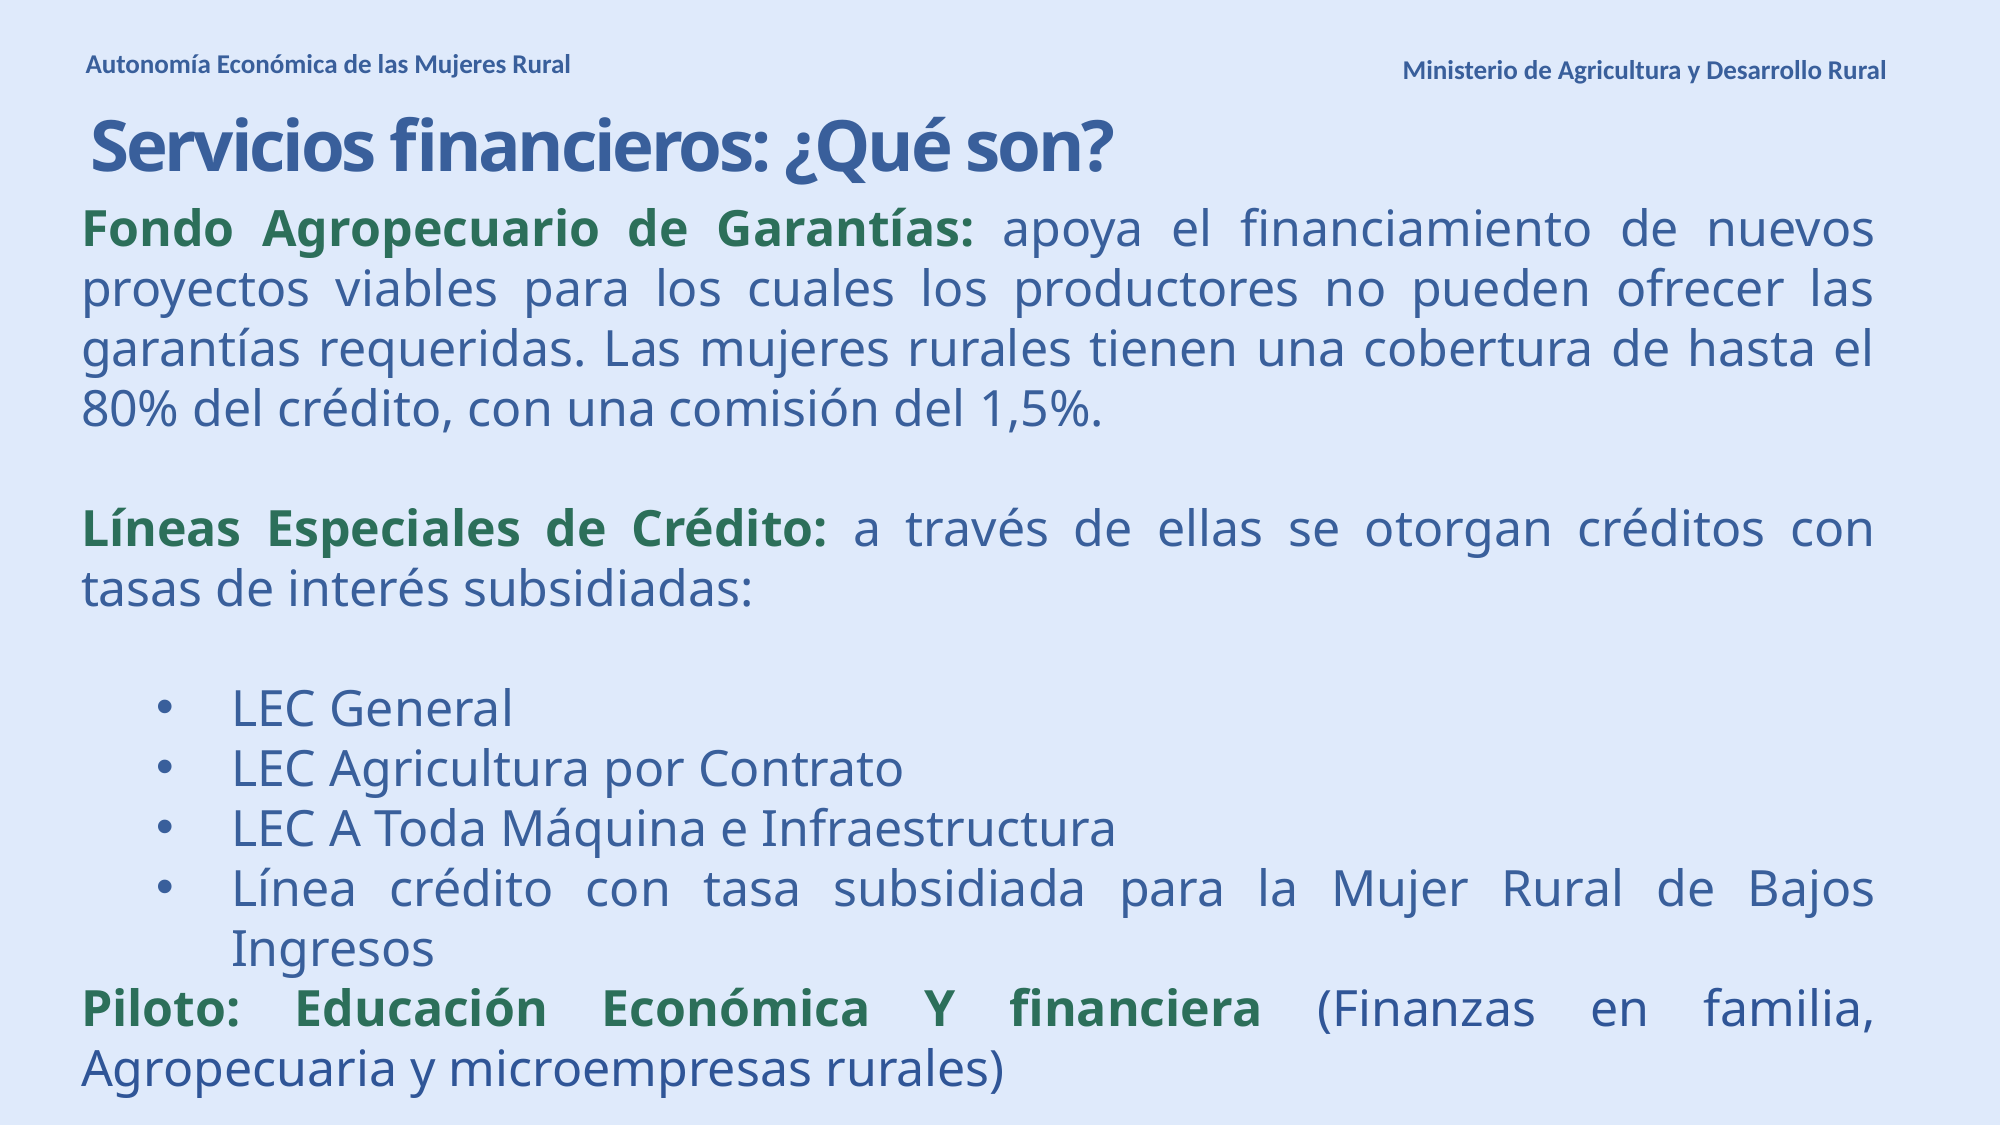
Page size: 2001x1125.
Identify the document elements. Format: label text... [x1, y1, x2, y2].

text_box Autonomía Económica de las Mujeres Rural [70, 38, 593, 86]
text_box Ministerio de Agricultura y Desarrollo Rural [1387, 44, 1902, 92]
text_box Fondo Agropecuario de Garantías: apoya el financiamiento de nuevos proyectos viables para los cuales los productores no pueden ofrecer las garantías requeridas. Las mujeres rurales tienen una cobertura de hasta el 80% del crédito, con una comisión del 1,5%. Líneas Especiales de Crédito: a través de ellas se otorgan créditos con tasas de interés subsidiadas: LEC General LEC Agricultura por Contrato LEC A Toda Máquina e Infraestructura Línea crédito con tasa subsidiada para la Mujer Rural de Bajos Ingresos Piloto: Educación Económica Y financiera (Finanzas en familia, Agropecuaria y microempresas rurales) [66, 189, 1891, 1104]
text_box Servicios financieros: ¿Qué son? [75, 92, 1913, 193]
